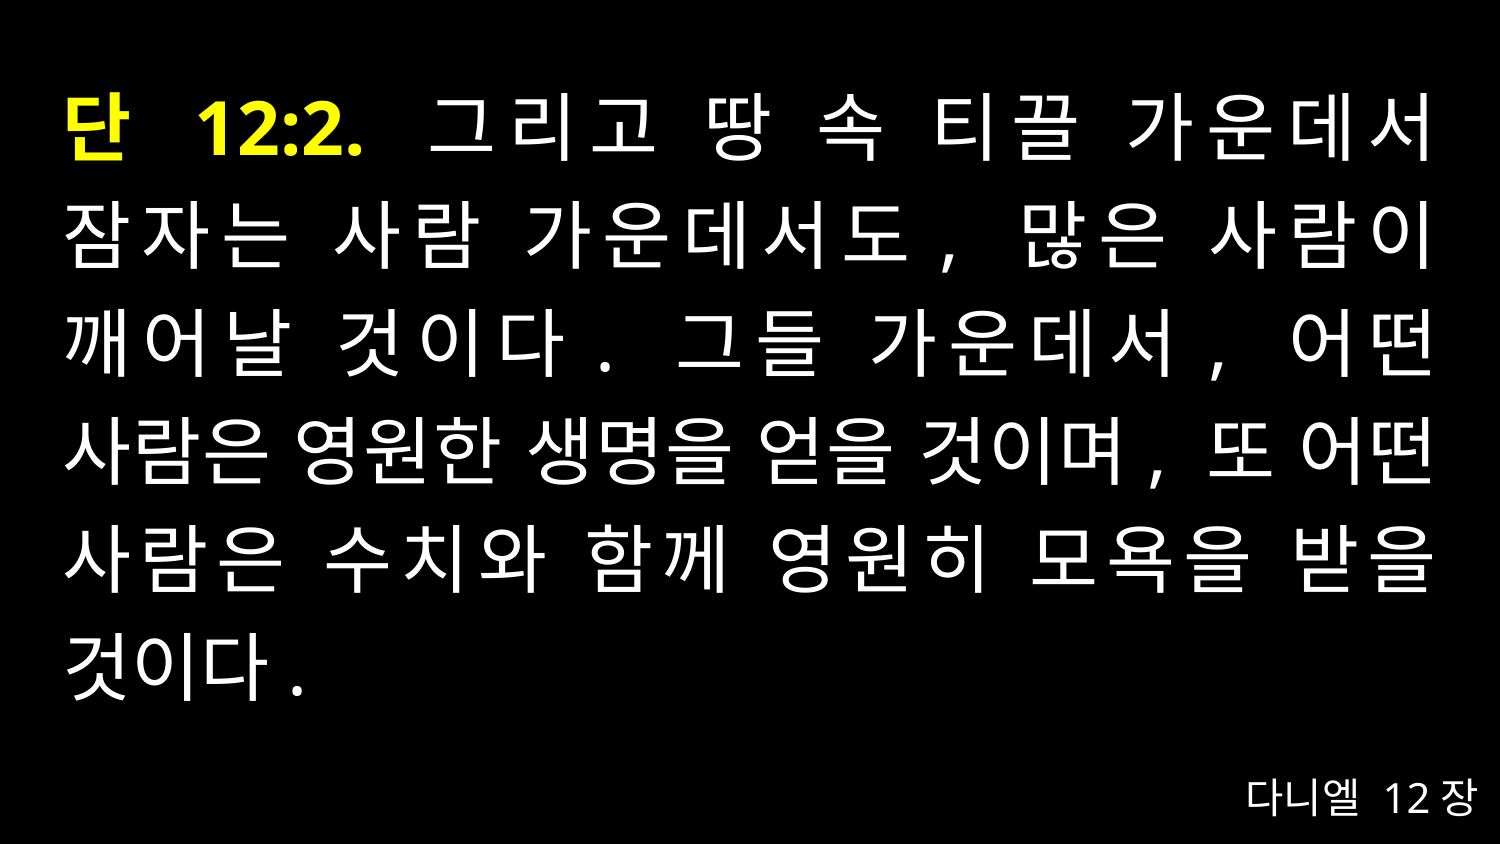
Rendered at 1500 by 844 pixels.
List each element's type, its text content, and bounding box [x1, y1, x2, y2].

subtitle 다니엘 12장 [916, 770, 1500, 844]
title 단 12:2. 그리고 땅 속 티끌 가운데서 잠자는 사람 가운데서도, 많은 사람이 깨어날 것이다. 그들 가운데서, 어떤 사람은 영원한 생명을 얻을 것이며, 또 어떤 사람은 수치와 함께 영원히 모욕을 받을 것이다. [0, 0, 1500, 844]
